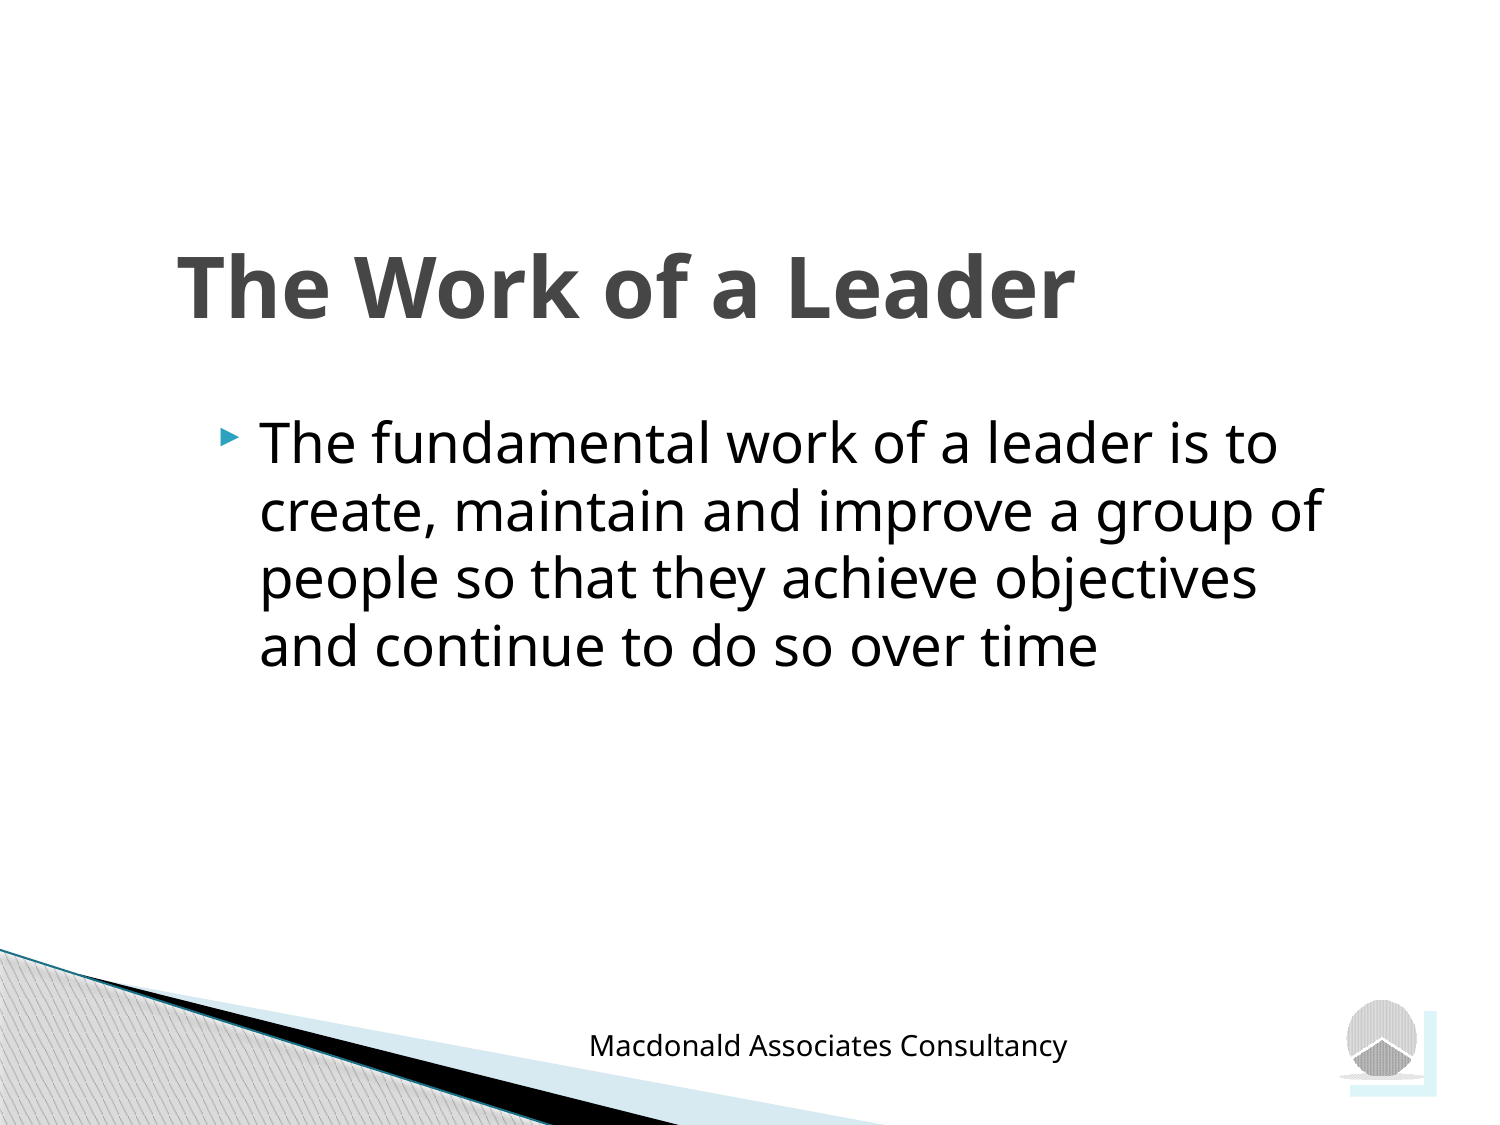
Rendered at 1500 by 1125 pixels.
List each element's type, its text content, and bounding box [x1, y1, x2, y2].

text_box Macdonald Associates Consultancy [574, 1019, 1313, 1070]
title The Work of a Leader [161, 190, 1339, 379]
list The fundamental work of a leader is to create, maintain and improve a group of people so that they achieve objectives and continue to do so over time [184, 399, 1362, 763]
picture [1338, 999, 1425, 1085]
